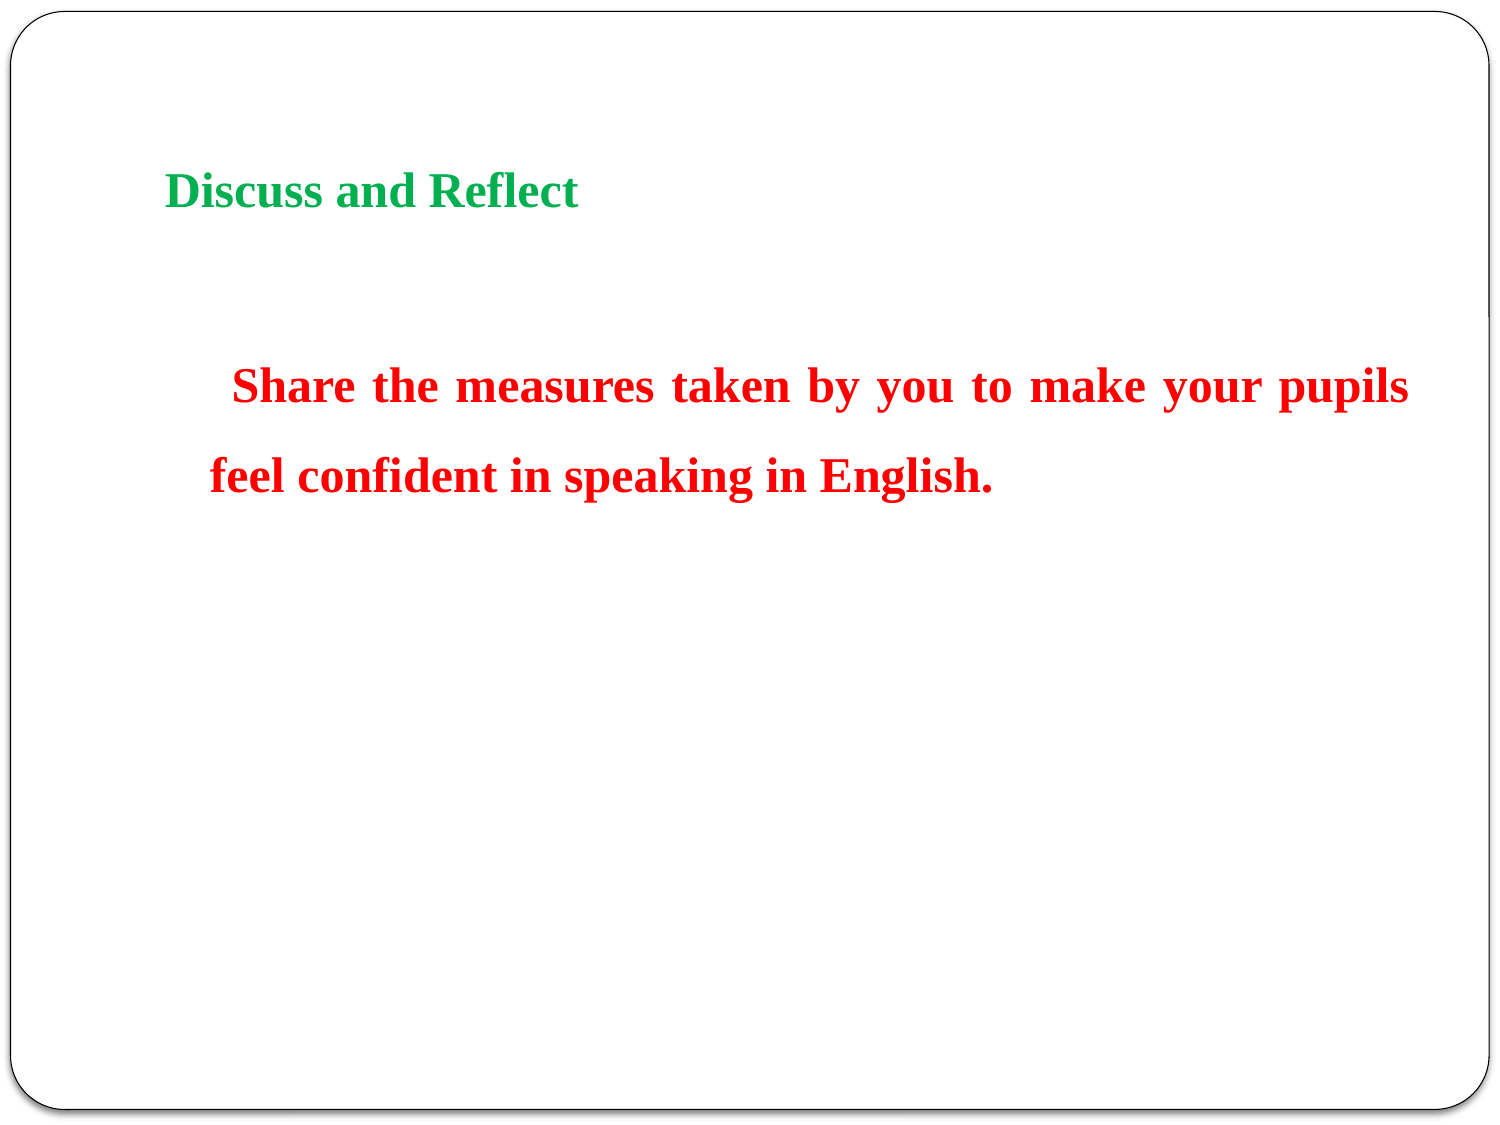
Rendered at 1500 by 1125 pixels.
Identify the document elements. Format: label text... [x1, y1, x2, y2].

list Share the measures taken by you to make your pupils feel confident in speaking in English. [150, 237, 1425, 988]
title Discuss and Reflect [150, 45, 1425, 233]
